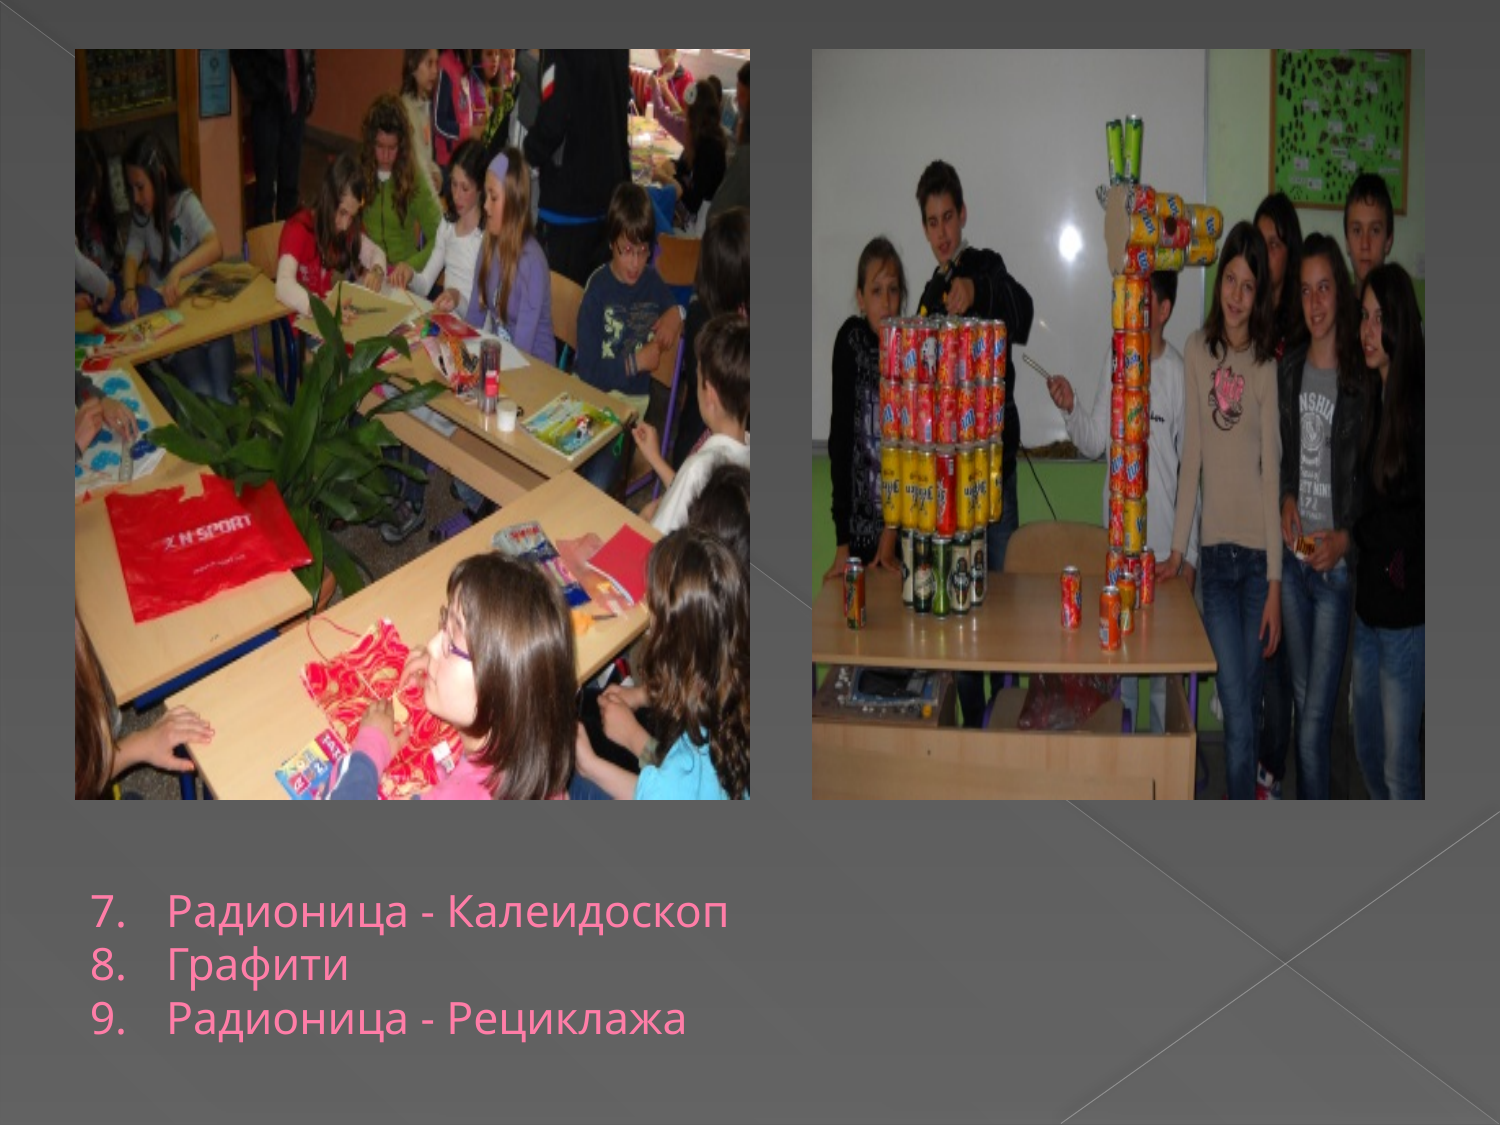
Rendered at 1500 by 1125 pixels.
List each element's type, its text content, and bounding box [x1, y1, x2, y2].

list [812, 49, 1426, 801]
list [74, 49, 751, 801]
title 7. Радионица - Калеидоскоп 8. Графити 9. Радионица - Рециклажа [75, 875, 1425, 1105]
